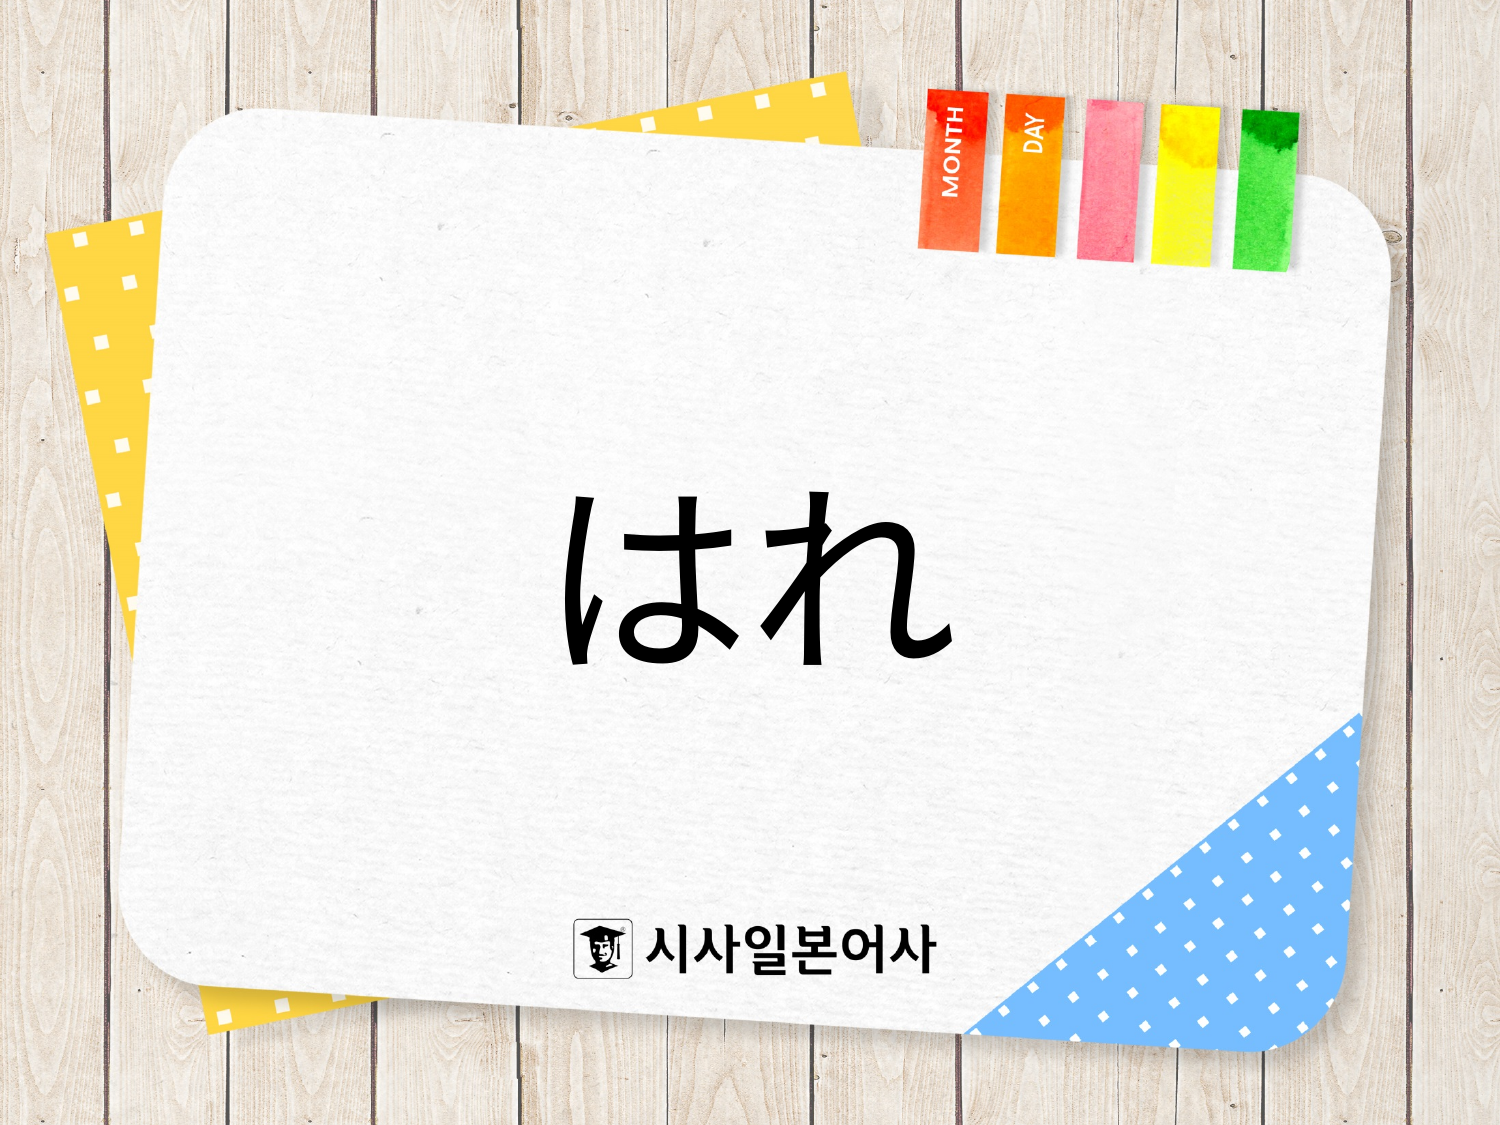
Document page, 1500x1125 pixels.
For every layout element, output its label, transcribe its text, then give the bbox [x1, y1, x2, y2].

title はれ [75, 338, 1425, 811]
picture [0, 0, 1500, 1125]
